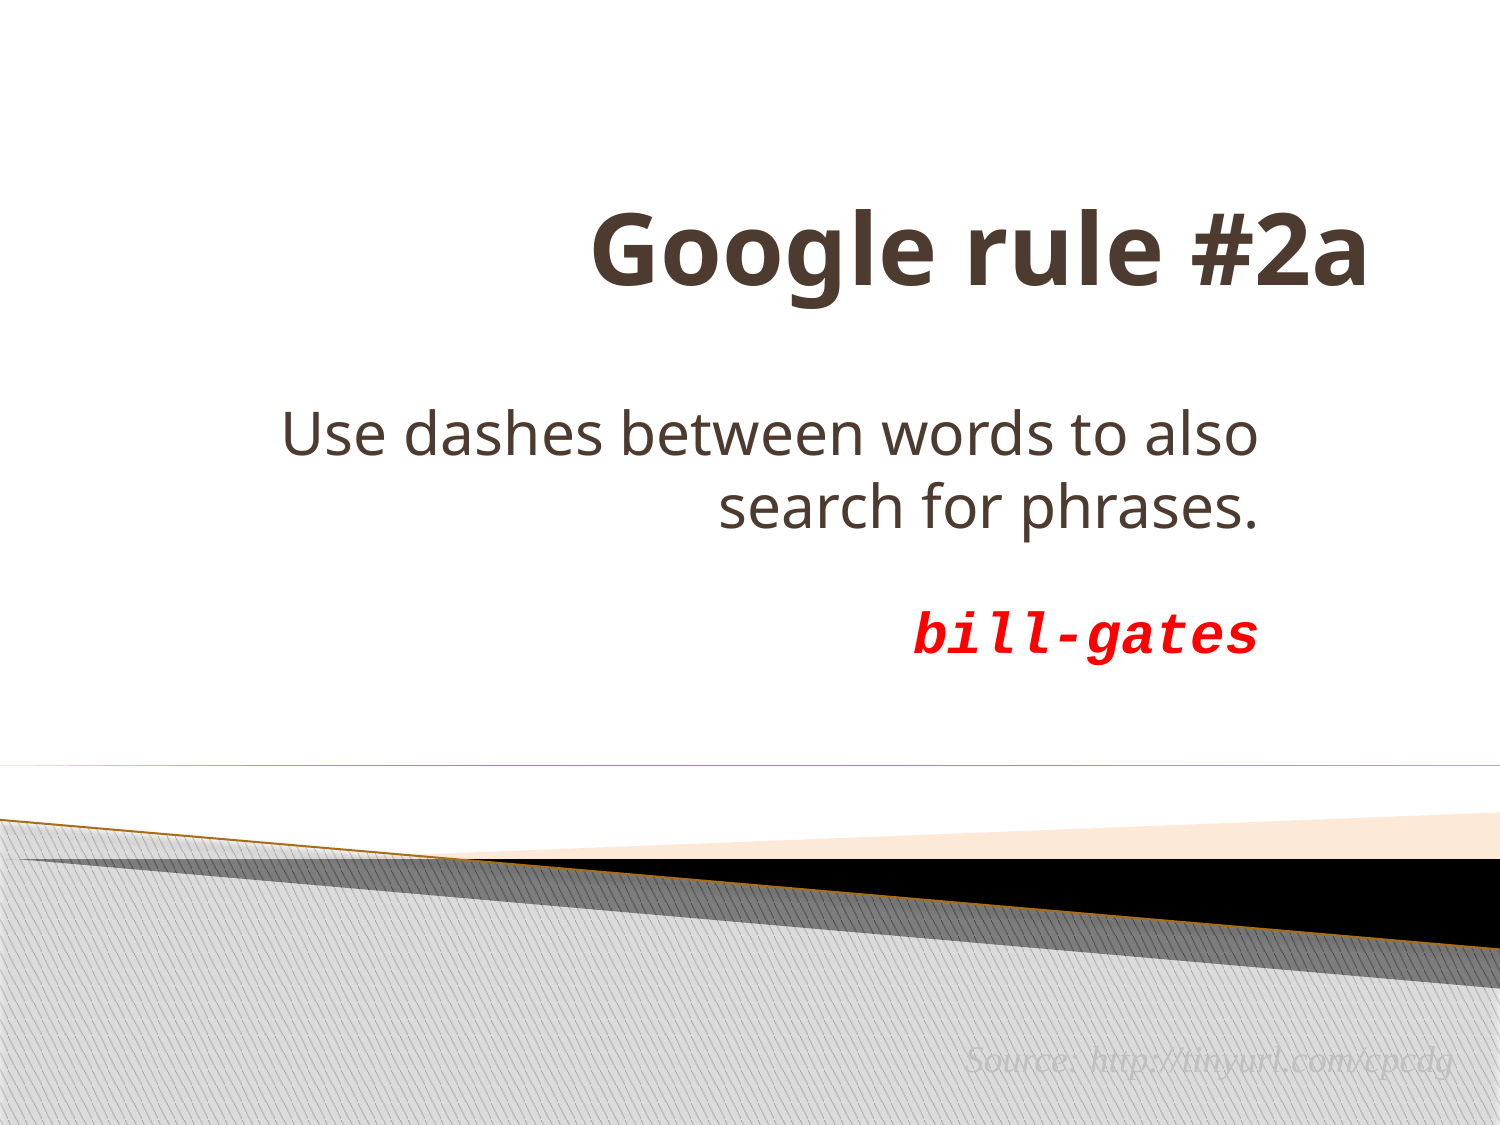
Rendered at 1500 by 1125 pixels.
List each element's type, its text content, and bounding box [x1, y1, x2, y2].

subtitle Use dashes between words to also search for phrases. bill-gates [225, 387, 1275, 675]
text_box Source: http://tinyurl.com/cpcdg [950, 1027, 1470, 1087]
picture [5, 859, 1500, 989]
title Google rule #2a [112, 125, 1388, 313]
